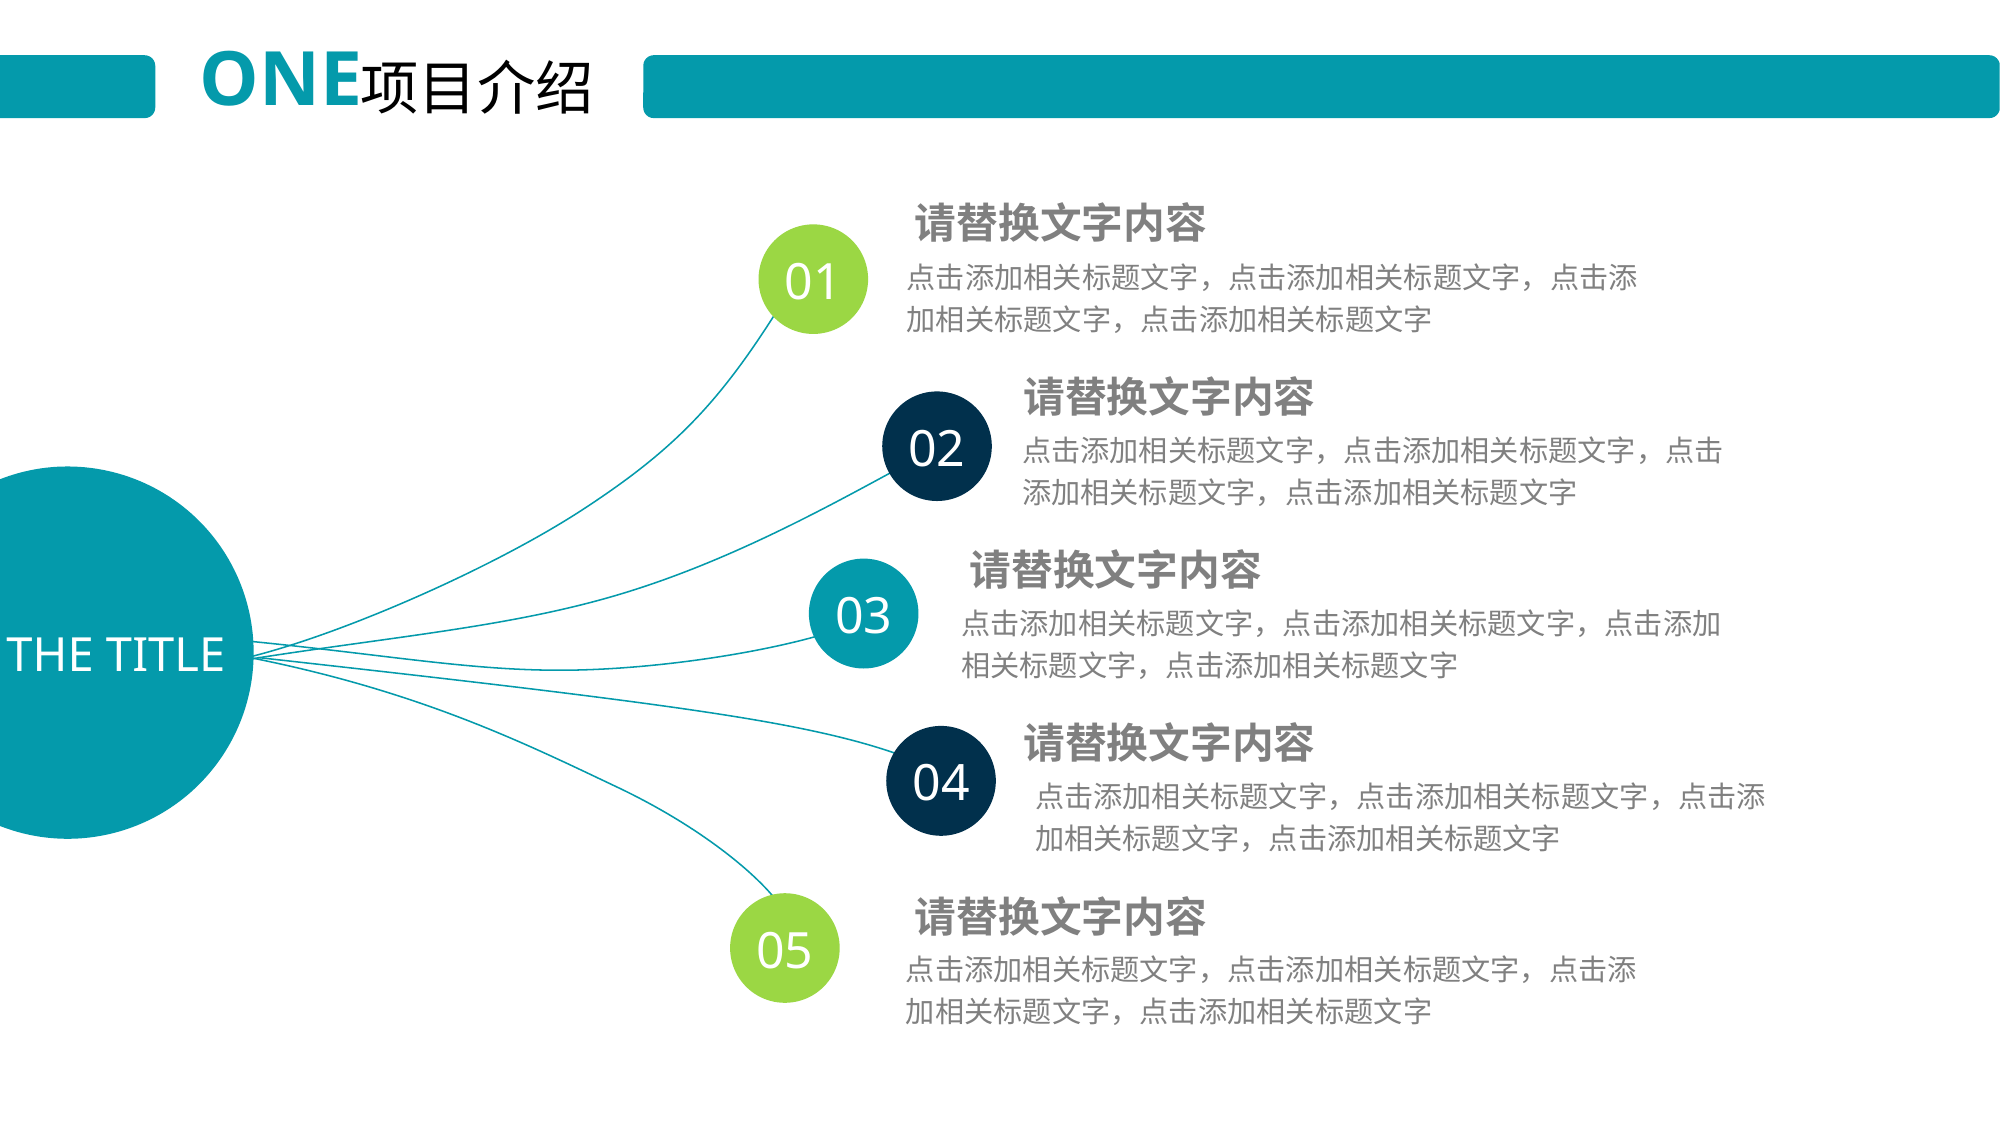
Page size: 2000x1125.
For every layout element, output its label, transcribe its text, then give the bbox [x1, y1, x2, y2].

text_box [980, 55, 2000, 119]
text_box 点击添加相关标题文字，点击添加相关标题文字，点击添加相关标题文字，点击添加相关标题文字 [947, 591, 1741, 690]
text_box 请替换文字内容 [1009, 363, 1330, 428]
text_box 点击添加相关标题文字，点击添加相关标题文字，点击添加相关标题文字，点击添加相关标题文字 [1020, 764, 1792, 863]
text_box 请替换文字内容 [955, 536, 1277, 601]
text_box 点击添加相关标题文字，点击添加相关标题文字，点击添加相关标题文字，点击添加相关标题文字 [892, 245, 1663, 344]
text_box THE TITLE [0, 466, 242, 839]
text_box 点击添加相关标题文字，点击添加相关标题文字，点击添加相关标题文字，点击添加相关标题文字 [1007, 418, 1766, 517]
text_box 请替换文字内容 [1009, 709, 1330, 775]
text_box [0, 55, 156, 119]
text_box 05 [730, 919, 840, 1003]
text_box 点击添加相关标题文字，点击添加相关标题文字，点击添加相关标题文字，点击添加相关标题文字 [891, 937, 1655, 1036]
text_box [184, 23, 976, 130]
text_box 01 [758, 224, 869, 310]
text_box 04 [944, 726, 996, 836]
text_box 请替换文字内容 [900, 883, 1222, 948]
text_box 02 [944, 391, 992, 501]
text_box 请替换文字内容 [900, 190, 1222, 255]
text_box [247, 312, 940, 910]
